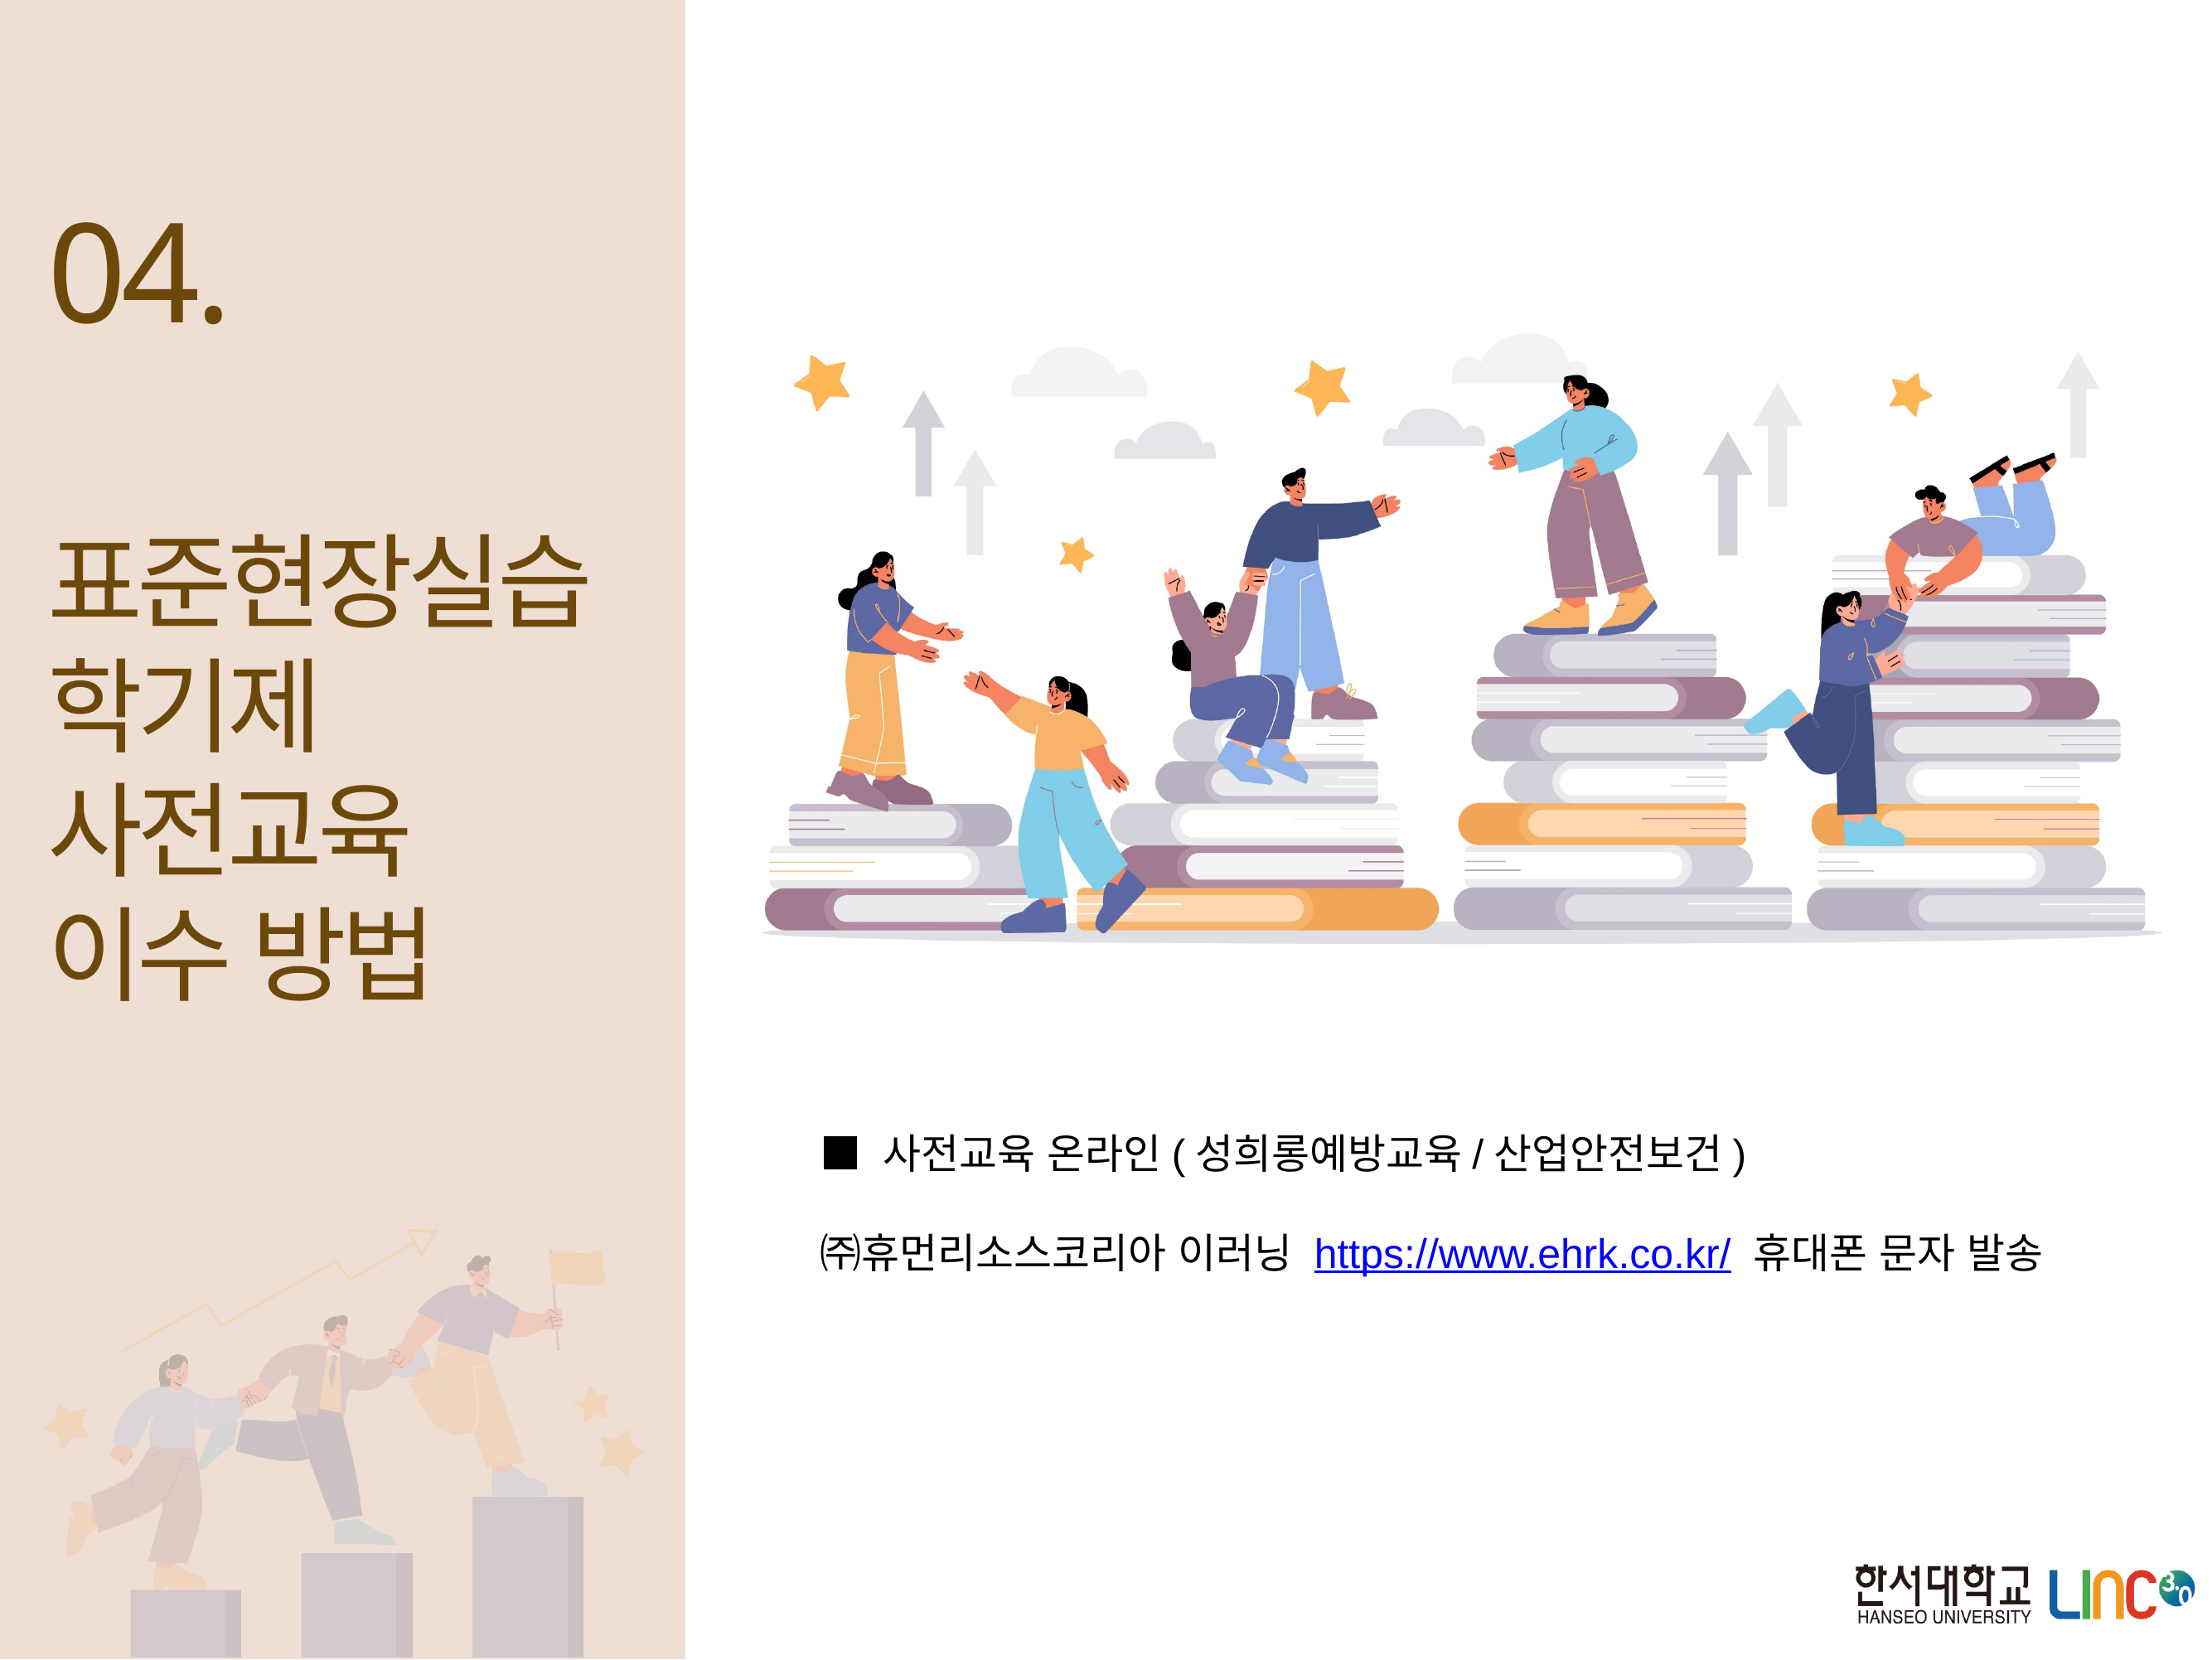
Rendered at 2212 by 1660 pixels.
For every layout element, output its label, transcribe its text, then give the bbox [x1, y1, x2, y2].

picture [7, 1186, 692, 1658]
picture [720, 280, 2181, 985]
text_box 04. 표준현장실습 학기제 사전교육 이수 방법 [35, 178, 686, 1020]
text_box ■ 사전교육 온라인(성희롱예방교육/산업안전보건) ㈜휴먼리소스코리아 이러닝 https://www.ehrk.co.kr/ 휴대폰 문자 발송 [746, 1071, 2140, 1283]
picture [1845, 1547, 2205, 1638]
text_box [0, 0, 687, 1660]
